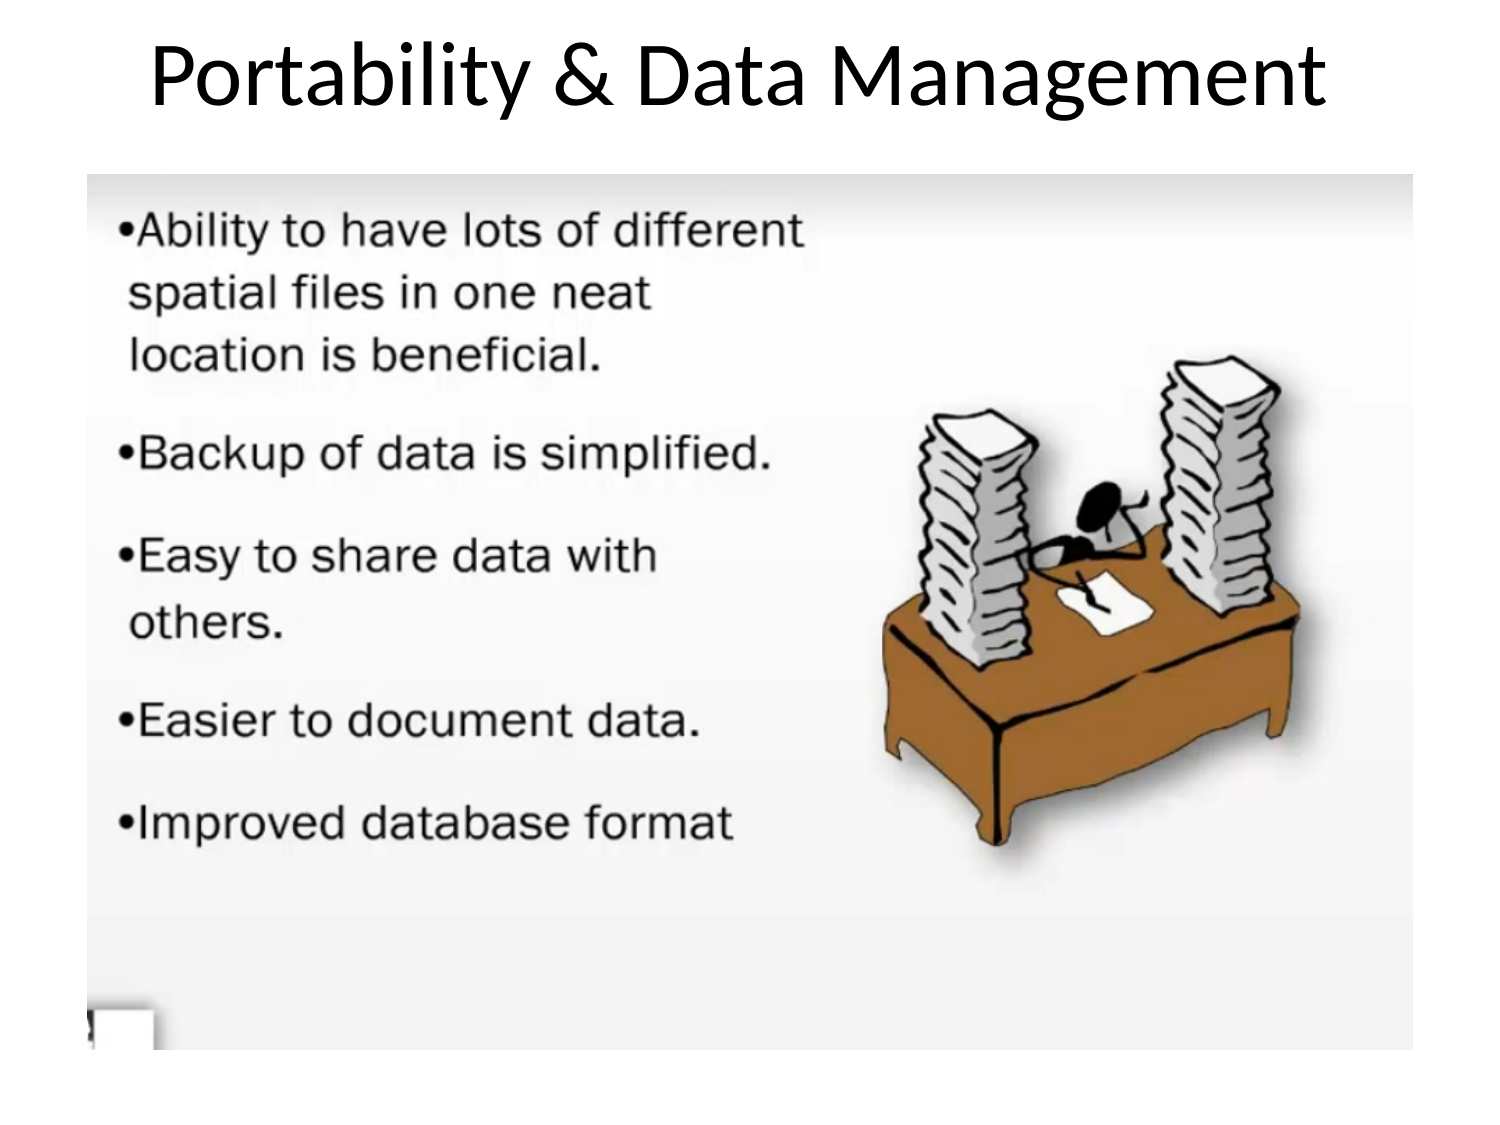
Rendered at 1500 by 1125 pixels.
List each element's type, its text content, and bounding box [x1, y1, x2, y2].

title Portability & Data Management [75, 0, 1425, 138]
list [87, 174, 1413, 1051]
